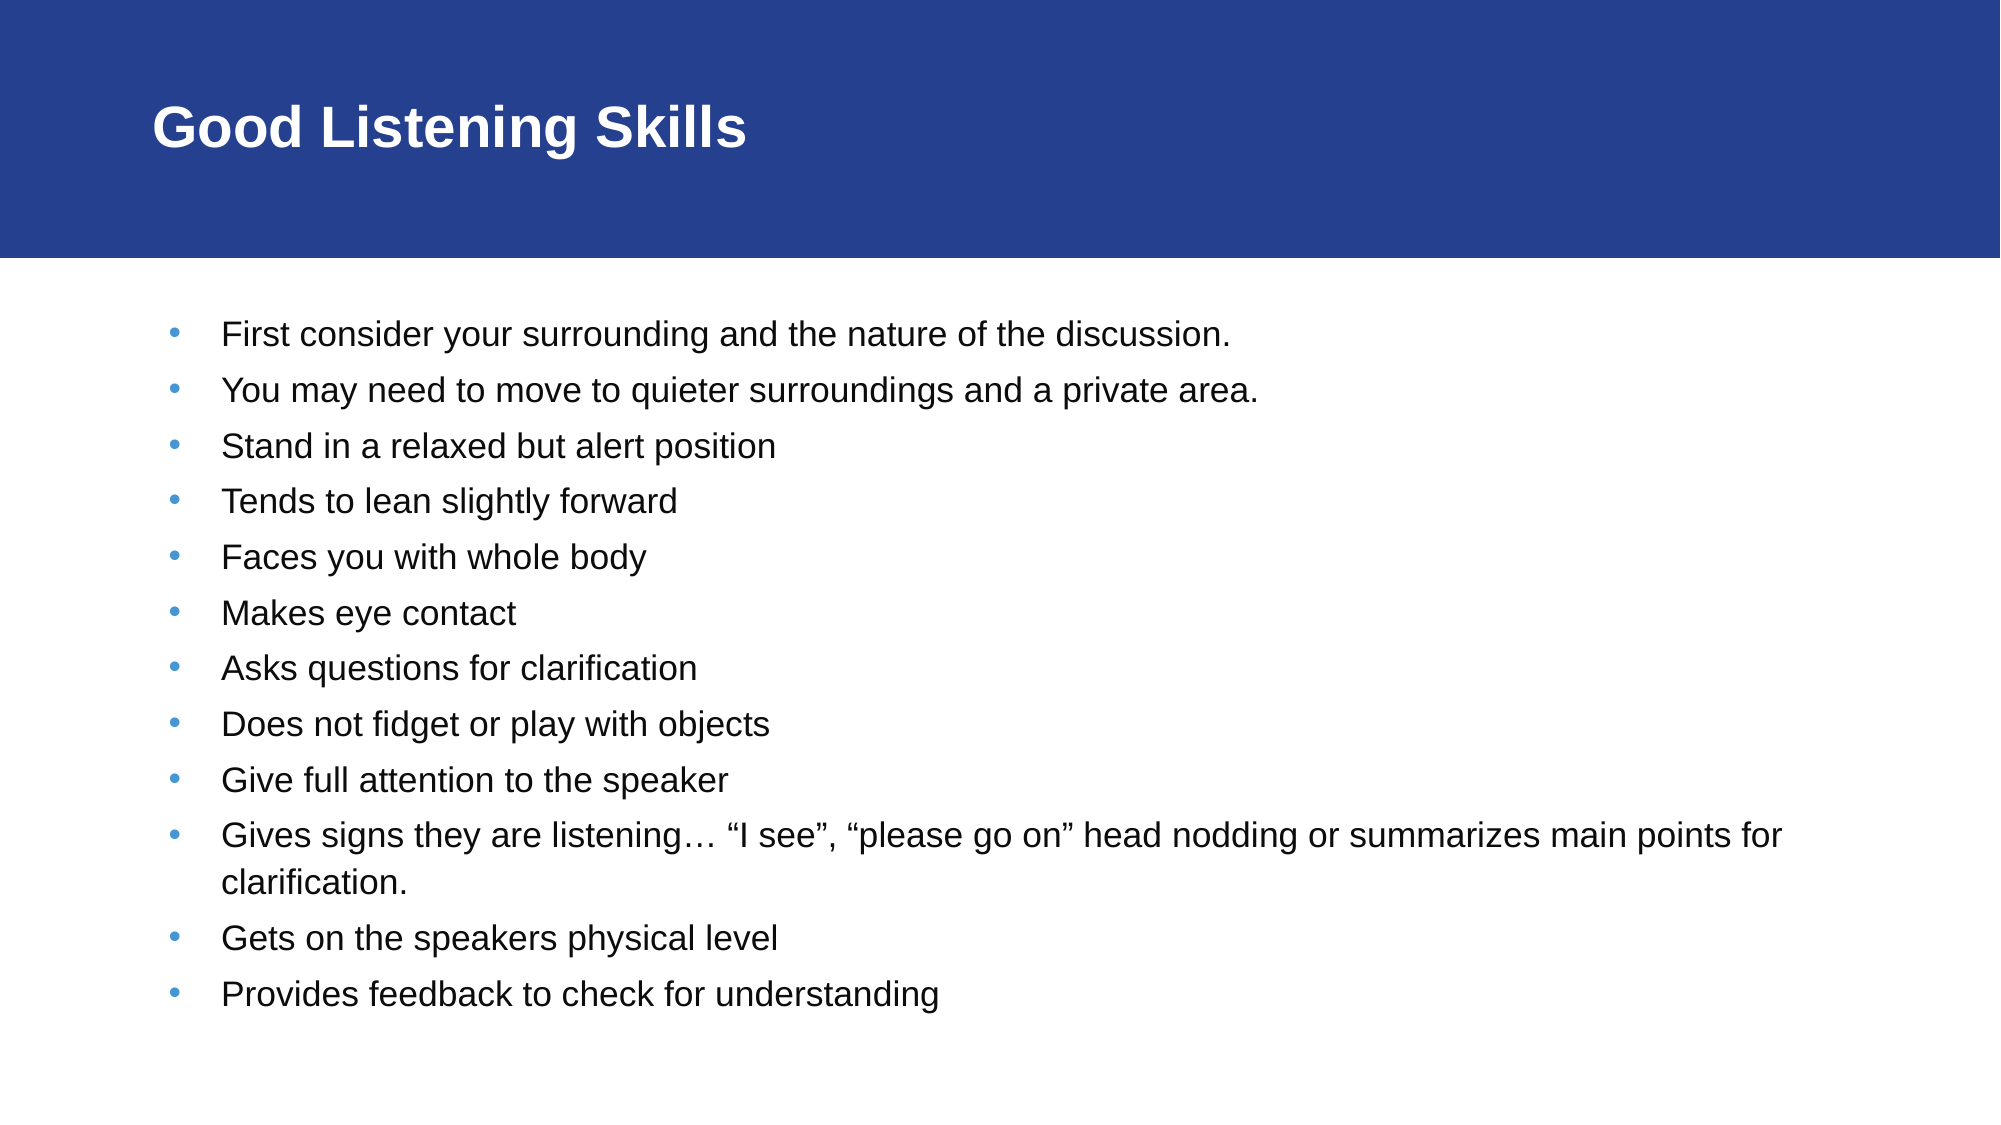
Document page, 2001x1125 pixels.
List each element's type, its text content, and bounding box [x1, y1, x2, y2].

list First consider your surrounding and the nature of the discussion. You may need to move to quieter surroundings and a private area. Stand in a relaxed but alert position Tends to lean slightly forward Faces you with whole body Makes eye contact Asks questions for clarification Does not fidget or play with objects Give full attention to the speaker Gives signs they are listening… “I see”, “please go on” head nodding or summarizes main points for clarification. Gets on the speakers physical level Provides feedback to check for understanding [137, 299, 1863, 1025]
title Good Listening Skills [137, 20, 1863, 238]
